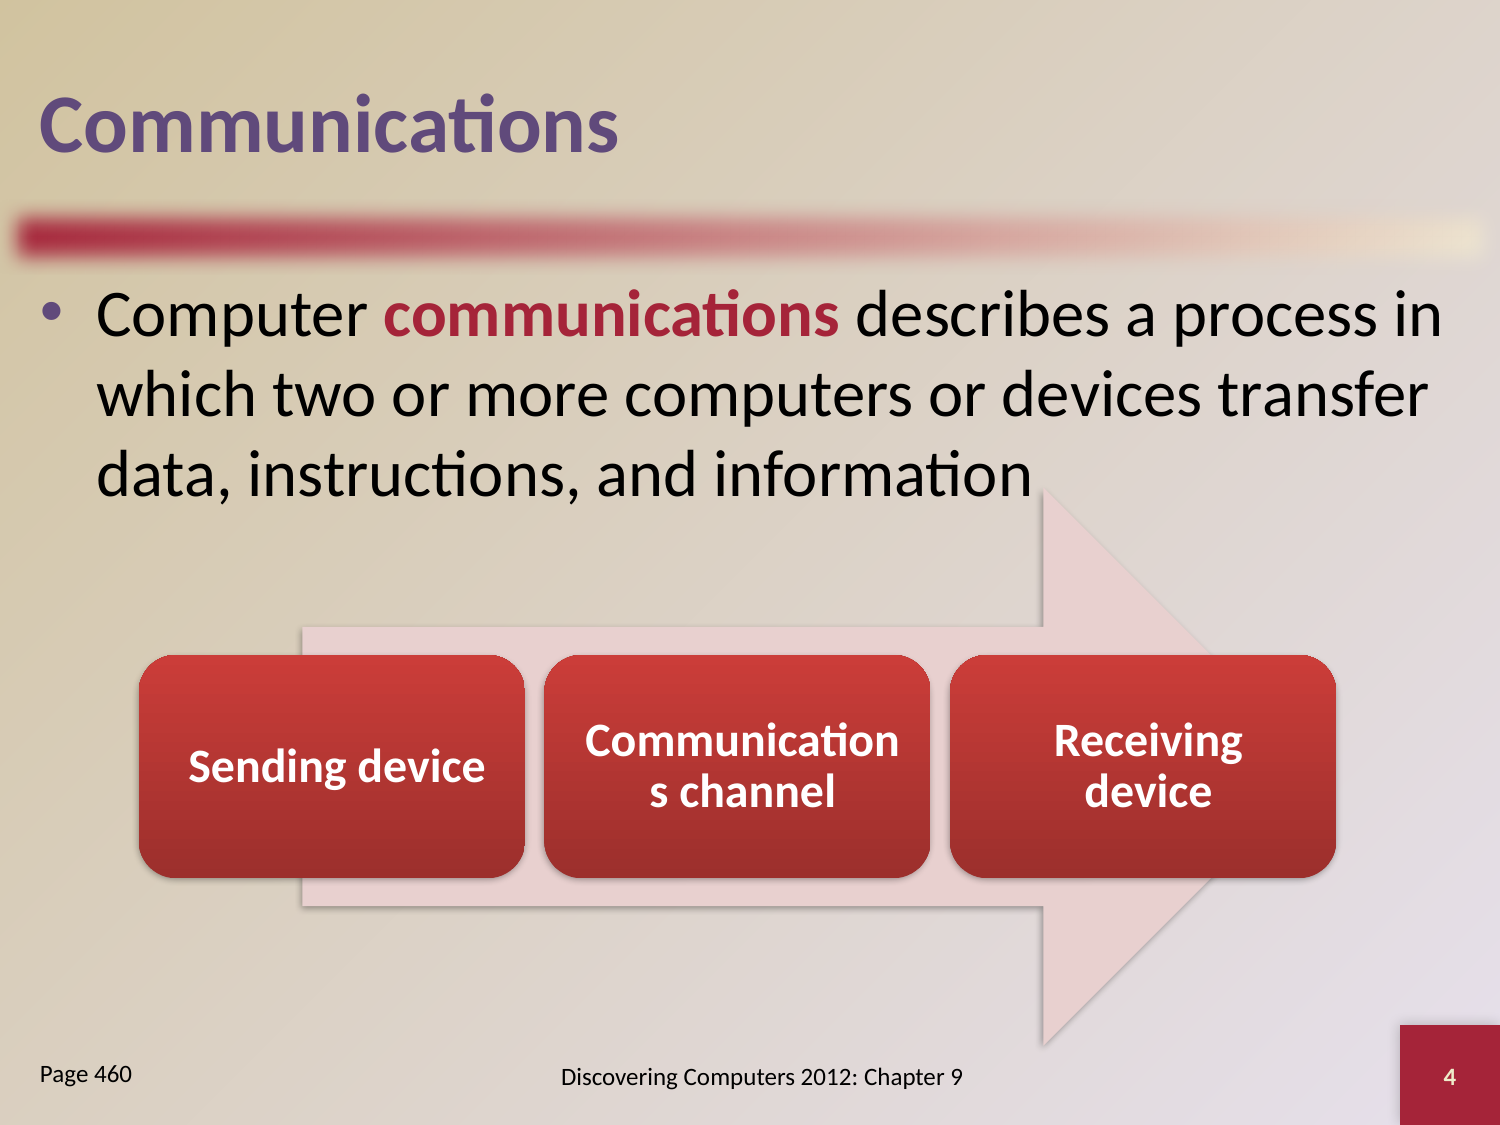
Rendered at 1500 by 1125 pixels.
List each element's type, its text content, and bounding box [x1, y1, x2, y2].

footer Discovering Computers 2012: Chapter 9 [450, 1055, 1075, 1113]
title Communications [24, 24, 1475, 213]
list Page 460 [24, 1050, 300, 1125]
list Computer communications describes a process in which two or more computers or devices transfer data, instructions, and information [24, 262, 1475, 1025]
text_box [137, 487, 1338, 1046]
slide_number 4 [1400, 1025, 1500, 1125]
